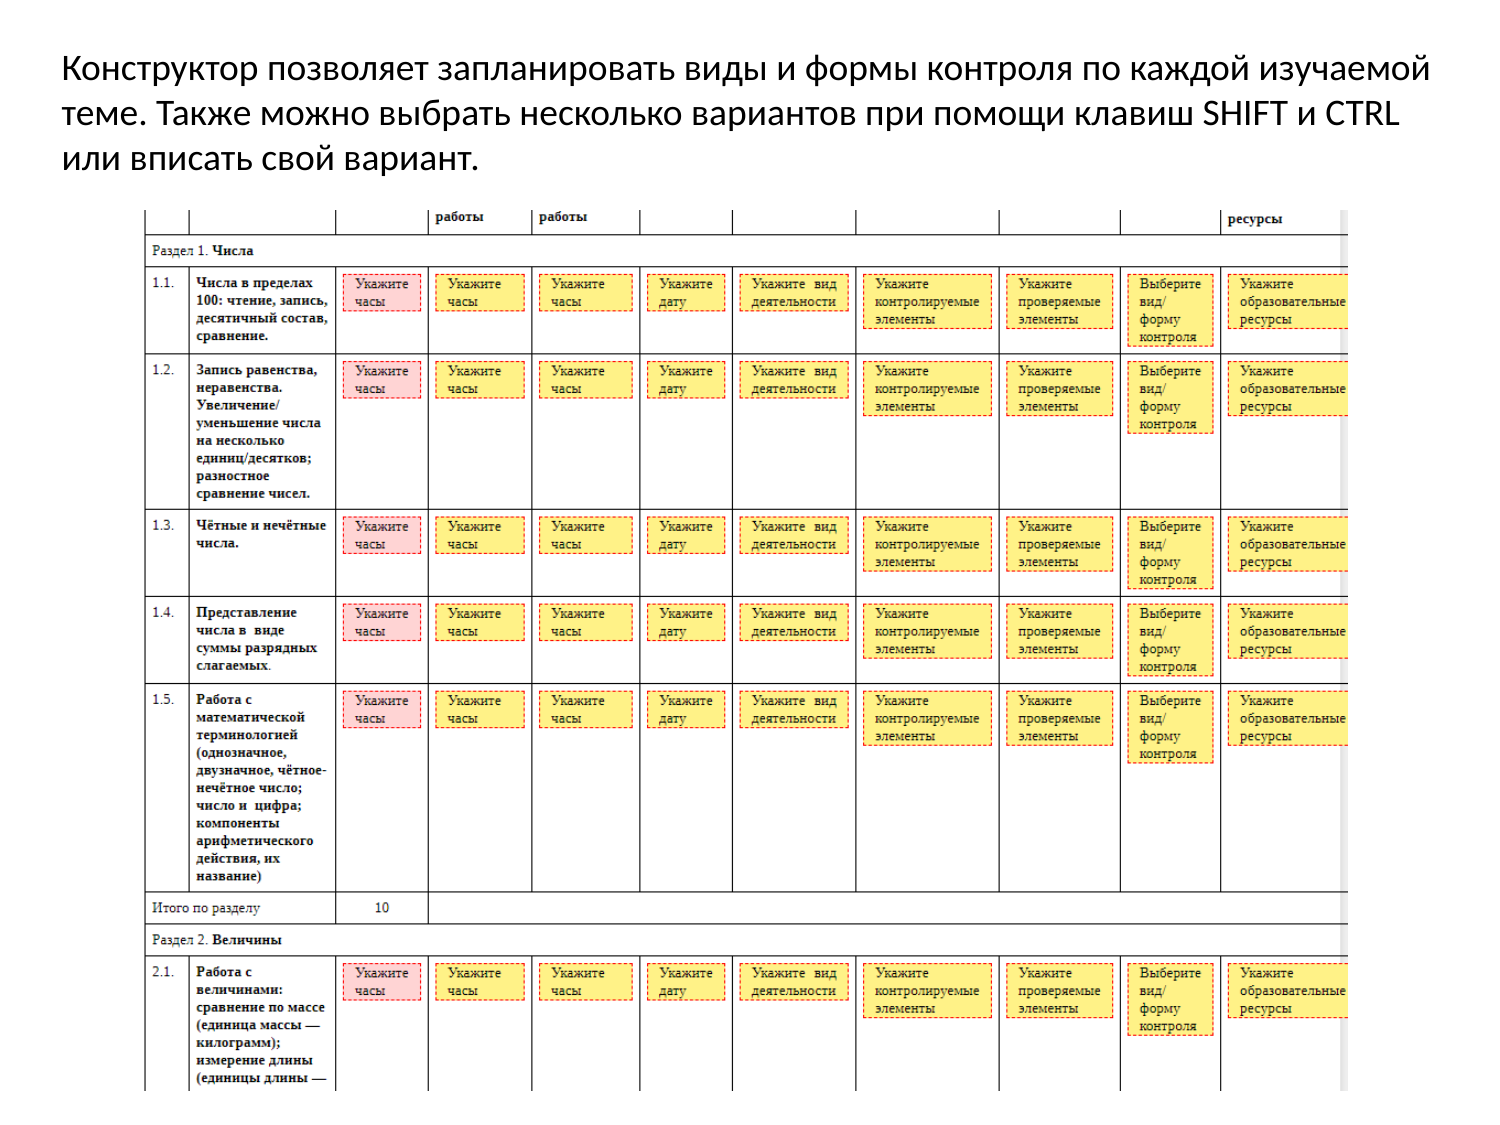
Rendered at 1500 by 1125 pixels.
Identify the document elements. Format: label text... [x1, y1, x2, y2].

picture [128, 210, 1348, 1091]
text_box Конструктор позволяет запланировать виды и формы контроля по каждой изучаемой теме. Также можно выбрать несколько вариантов при помощи клавиш SHIFT и CTRL или вписать свой вариант. [46, 35, 1465, 185]
